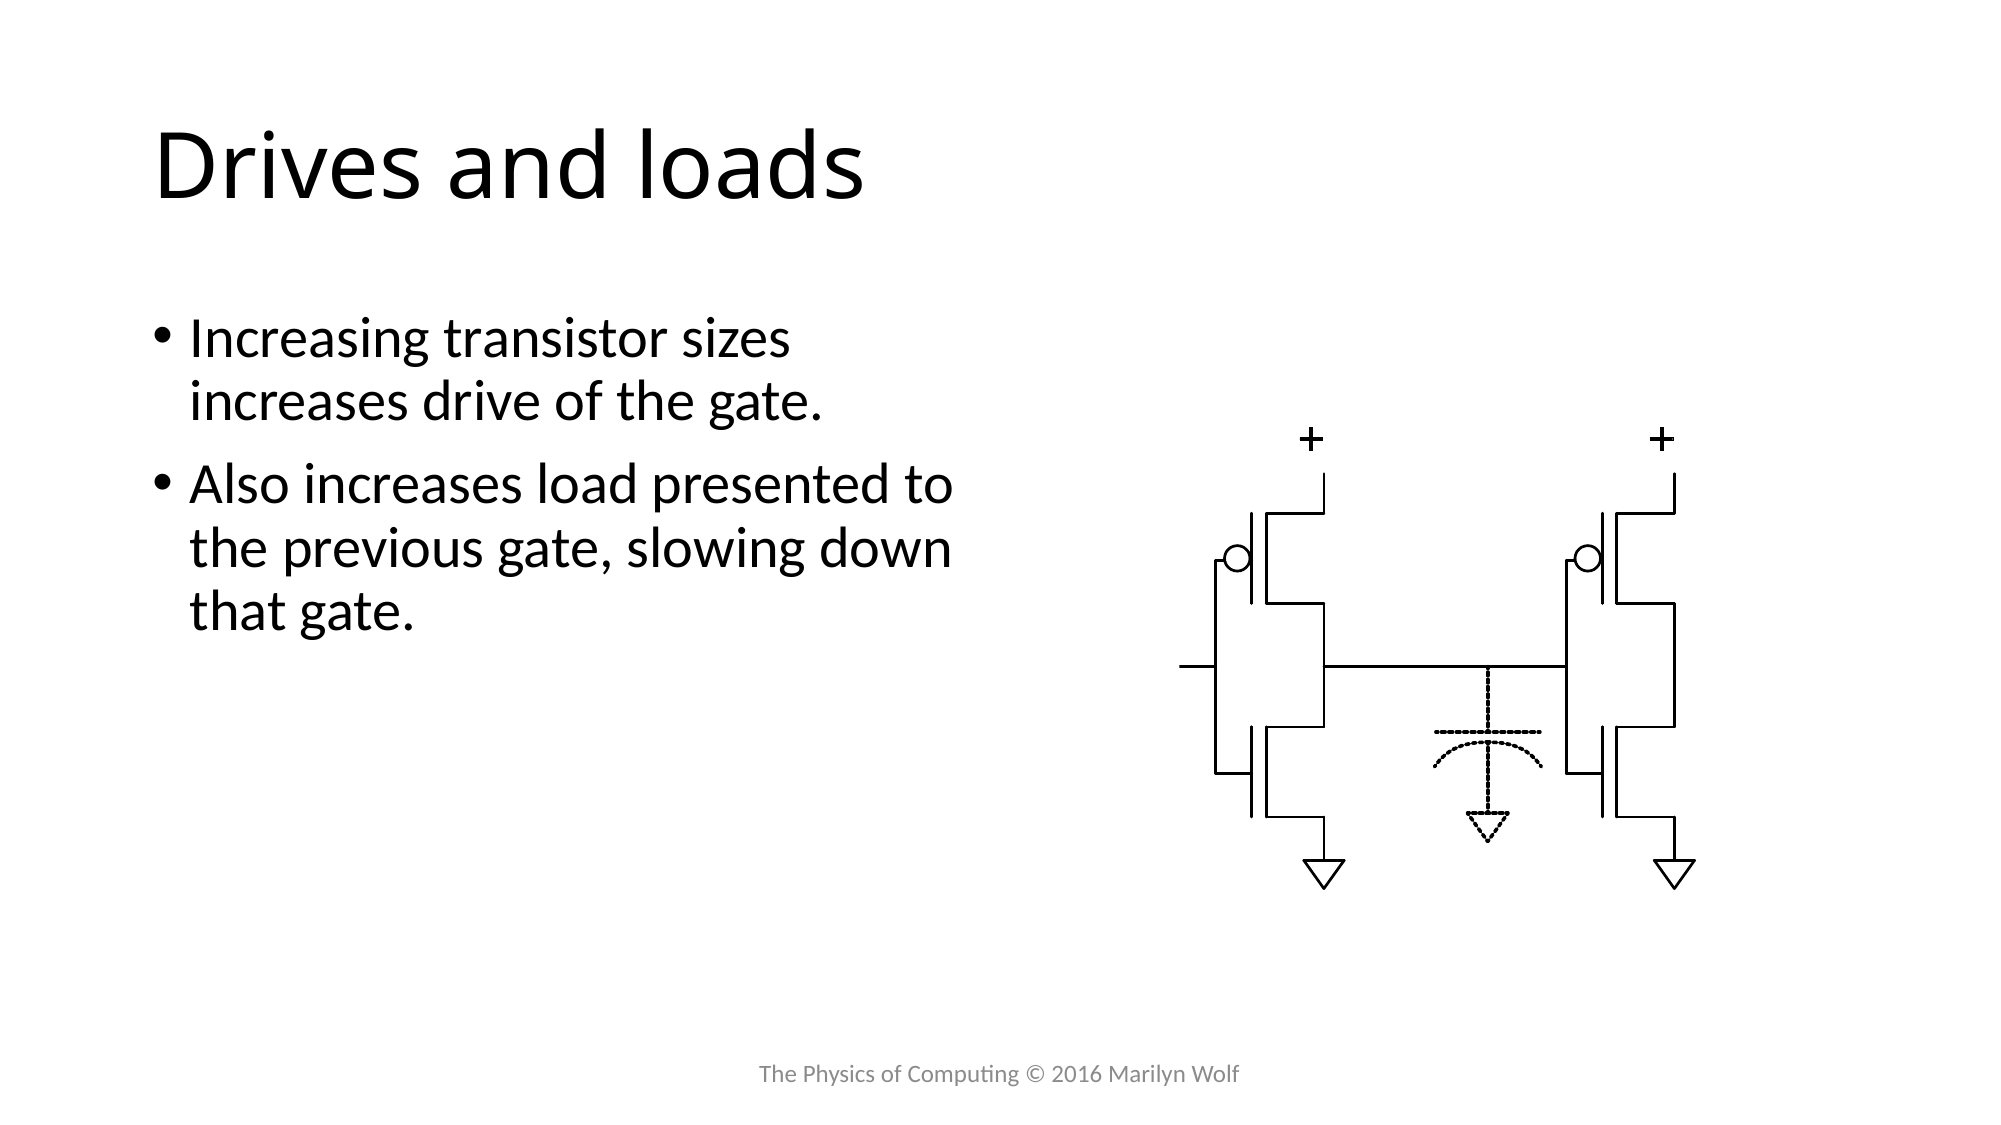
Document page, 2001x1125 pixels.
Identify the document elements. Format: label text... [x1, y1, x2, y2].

footer The Physics of Computing © 2016 Marilyn Wolf [662, 1042, 1338, 1103]
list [1179, 411, 1700, 891]
list Increasing transistor sizes increases drive of the gate. Also increases load presented to the previous gate, slowing down that gate. [137, 299, 988, 1014]
title Drives and loads [137, 59, 1863, 278]
